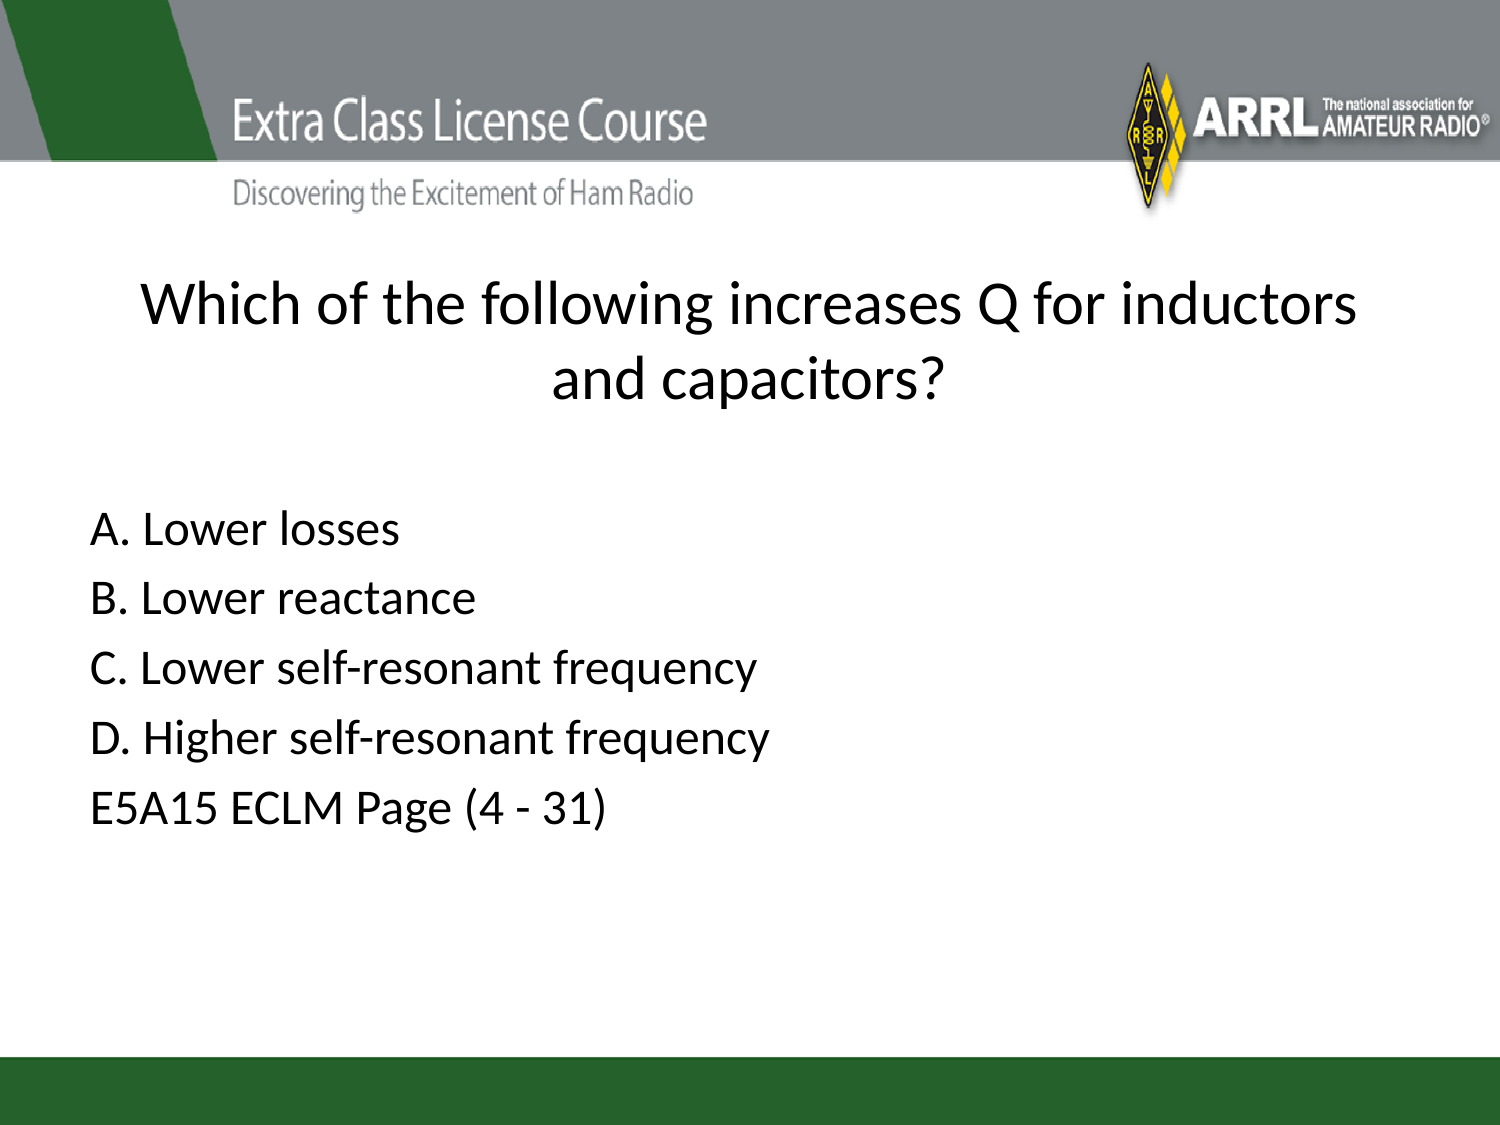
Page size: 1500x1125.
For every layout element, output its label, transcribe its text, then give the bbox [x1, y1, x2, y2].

title Which of the following increases Q for inductors and capacitors? [75, 254, 1425, 435]
list A. Lower losses B. Lower reactance C. Lower self-resonant frequency D. Higher self-resonant frequency E5A15 ECLM Page (4 - 31) [75, 487, 1425, 1005]
picture [0, 0, 1500, 1125]
